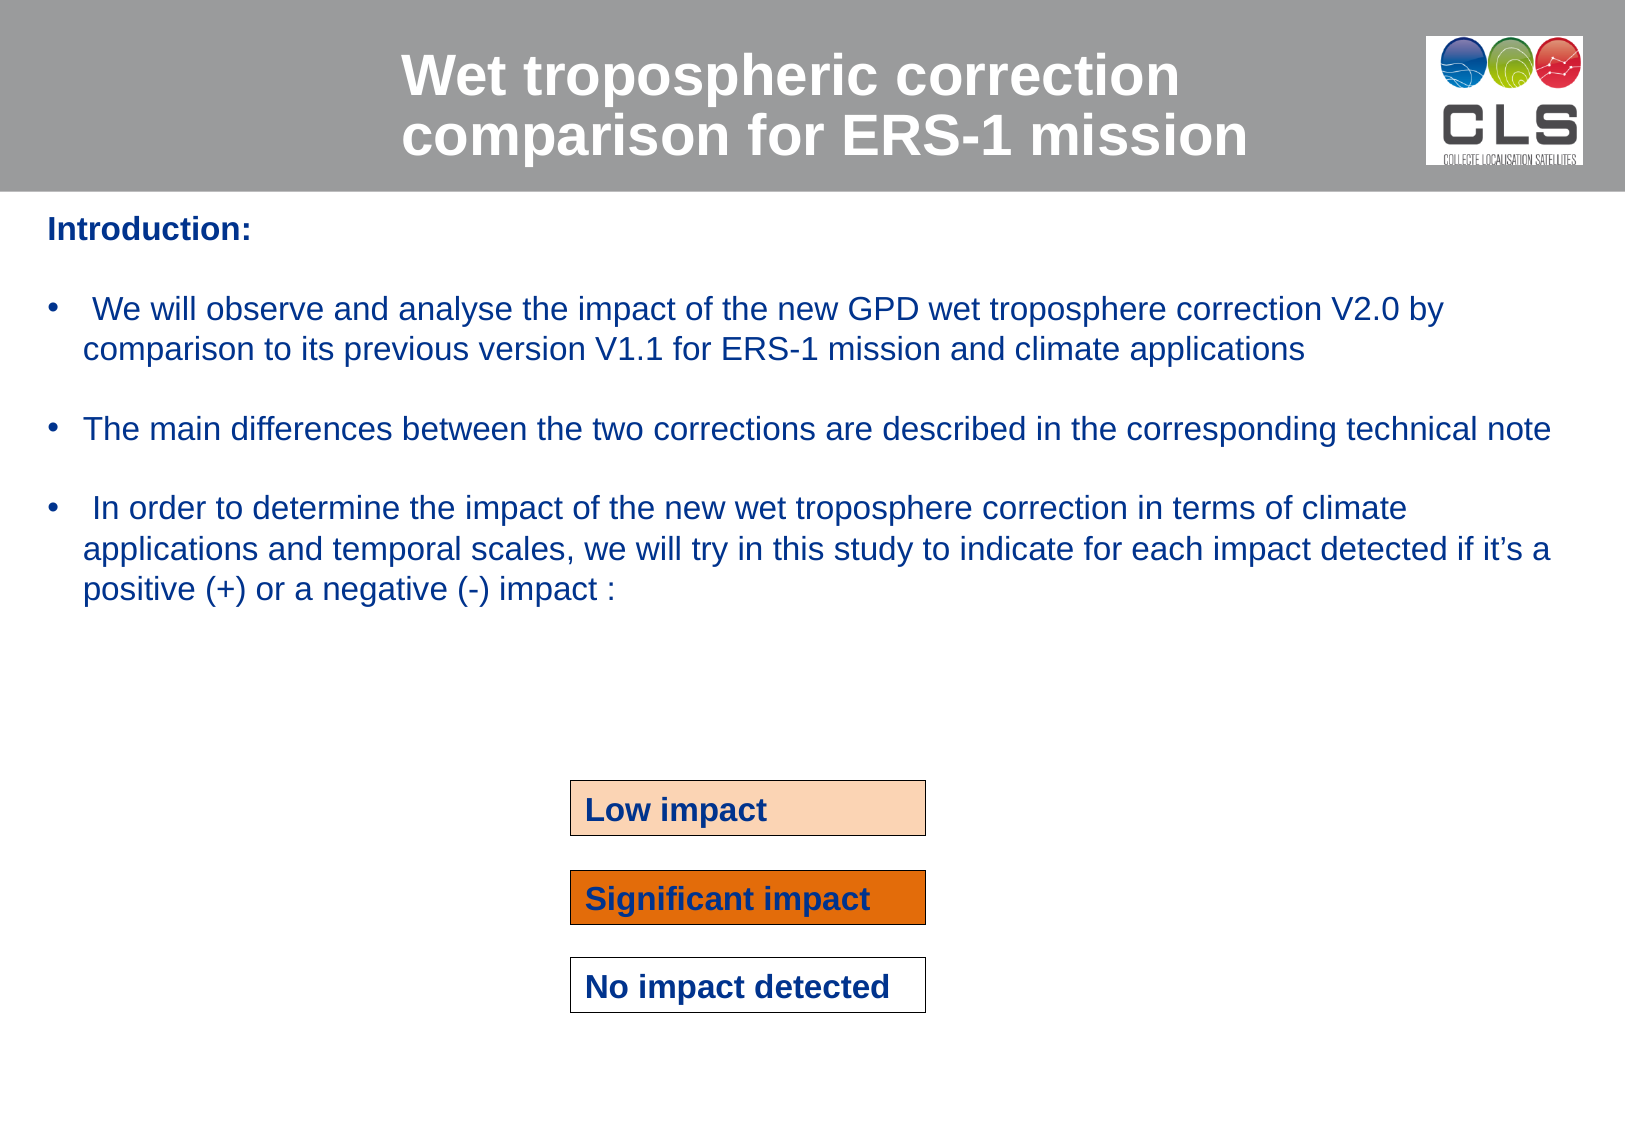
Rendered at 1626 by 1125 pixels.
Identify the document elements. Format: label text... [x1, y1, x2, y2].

picture [1426, 36, 1583, 165]
text_box Wet tropospheric correction comparison for ERS-1 mission [386, 40, 1479, 172]
text_box Introduction: We will observe and analyse the impact of the new GPD wet troposphere correction V2.0 by comparison to its previous version V1.1 for ERS-1 mission and climate applications The main differences between the two corrections are described in the corresponding technical note In order to determine the impact of the new wet troposphere correction in terms of climate applications and temporal scales, we will try in this study to indicate for each impact detected if it’s a positive (+) or a negative (-) impact : [32, 199, 1597, 665]
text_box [569, 780, 926, 1014]
